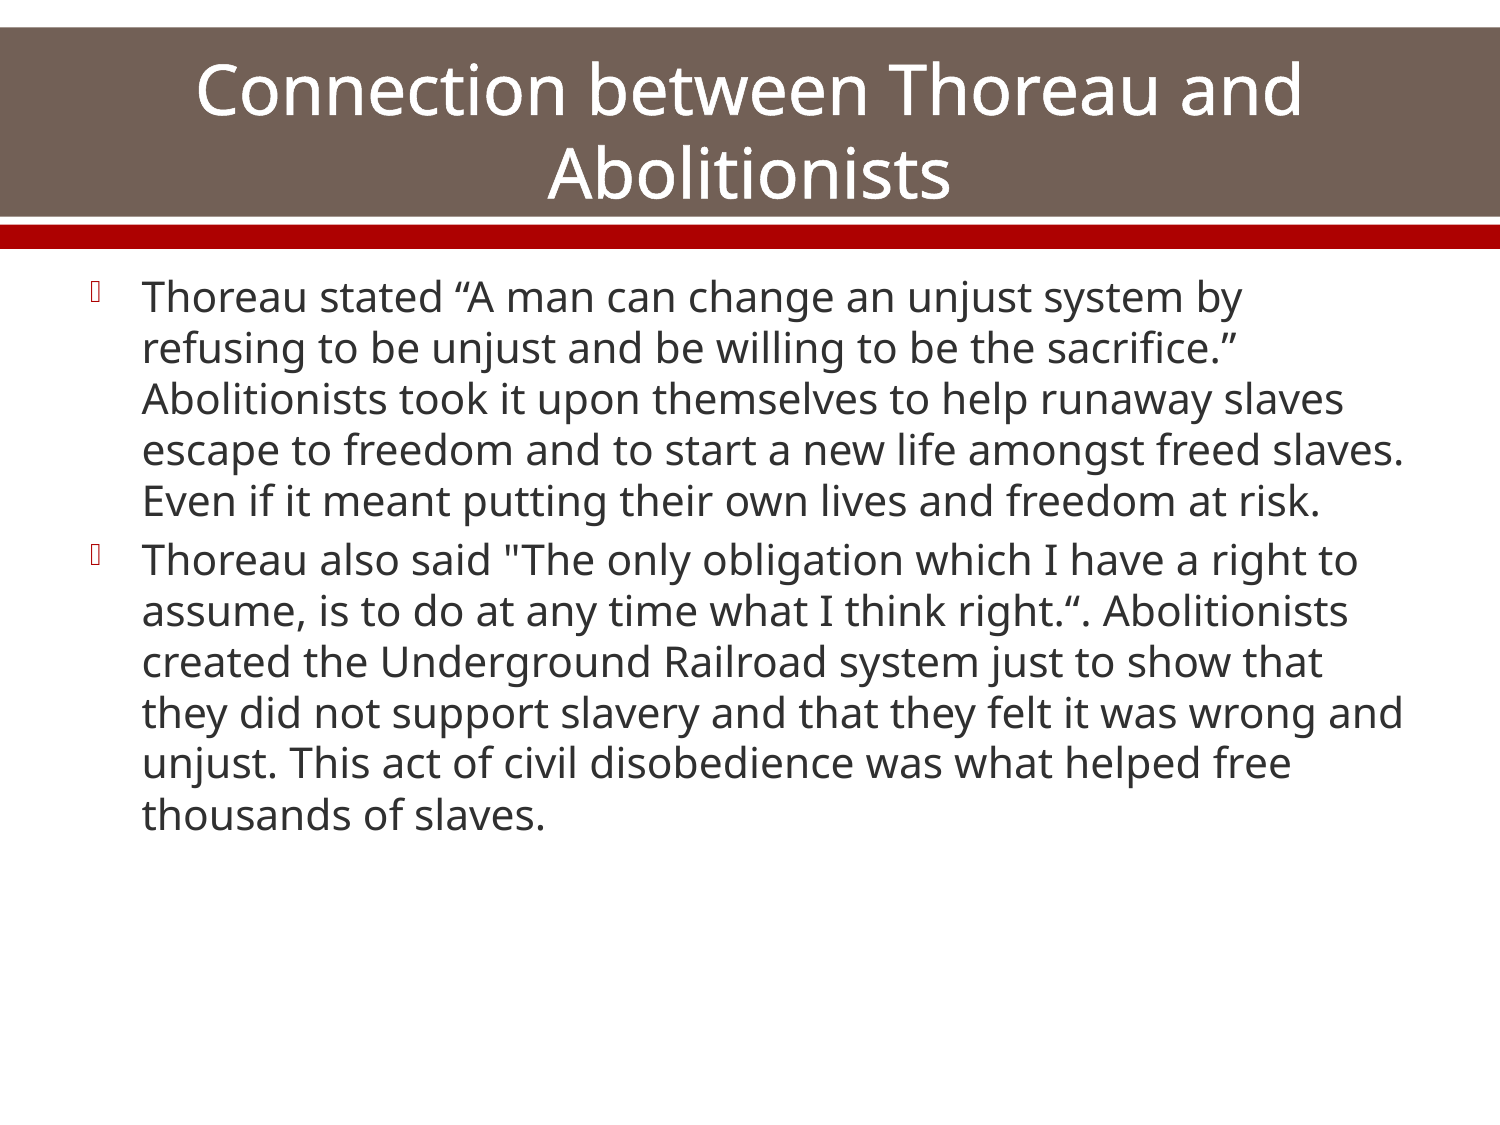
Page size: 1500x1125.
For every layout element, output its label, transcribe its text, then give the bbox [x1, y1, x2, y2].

title Connection between Thoreau and Abolitionists [75, 37, 1425, 220]
list Thoreau stated “A man can change an unjust system by refusing to be unjust and be willing to be the sacrifice.” Abolitionists took it upon themselves to help runaway slaves escape to freedom and to start a new life amongst freed slaves. Even if it meant putting their own lives and freedom at risk. Thoreau also said "The only obligation which I have a right to assume, is to do at any time what I think right.“. Abolitionists created the Underground Railroad system just to show that they did not support slavery and that they felt it was wrong and unjust. This act of civil disobedience was what helped free thousands of slaves. [75, 262, 1425, 1005]
